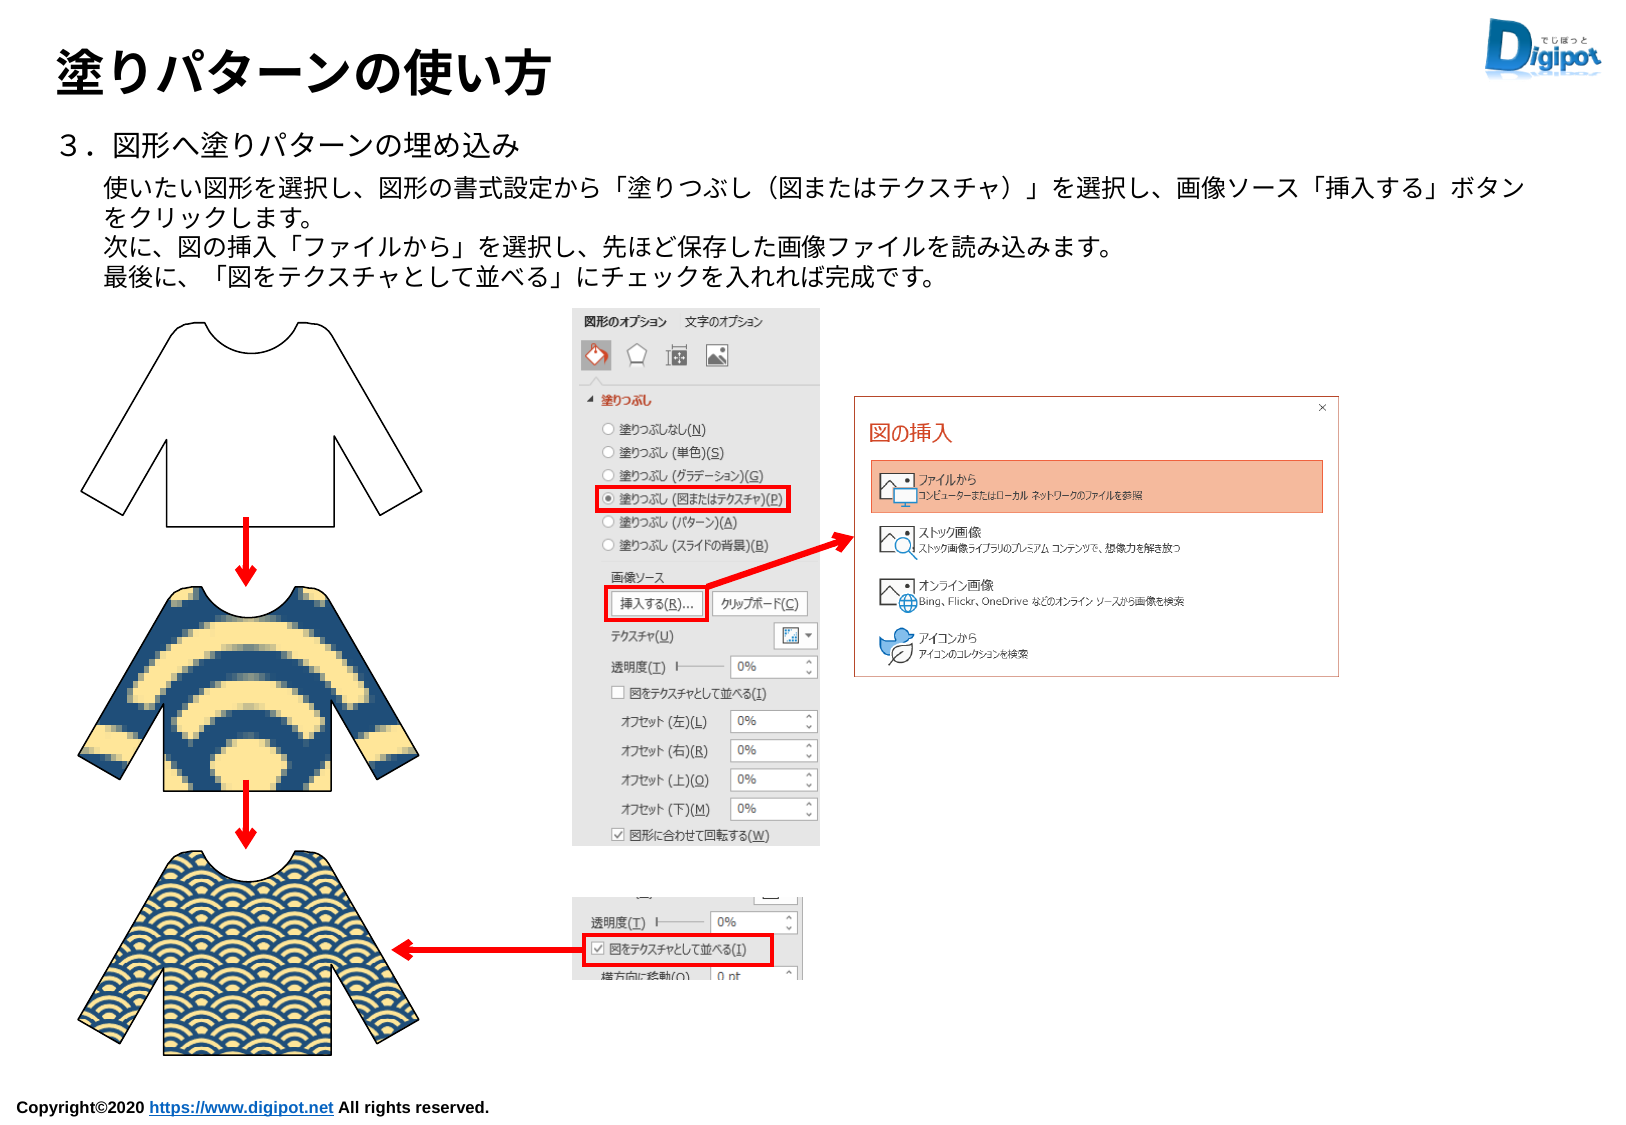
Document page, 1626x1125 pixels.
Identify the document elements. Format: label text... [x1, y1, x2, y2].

picture [571, 308, 820, 846]
text_box [81, 322, 422, 527]
picture [854, 396, 1339, 677]
picture [571, 897, 803, 980]
text_box 使いたい図形を選択し、図形の書式設定から「塗りつぶし（図またはテクスチャ）」を選択し、画像ソース「挿入する」ボタンをクリックします。 次に、図の挿入「ファイルから」を選択し、先ほど保存した画像ファイルを読み込みます。 最後に、「図をテクスチャとして並べる」にチェックを入れれば完成です。 [88, 164, 1551, 300]
text_box ３．図形へ塗りパターンの埋め込み [39, 119, 536, 170]
text_box [78, 851, 419, 1056]
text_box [706, 536, 855, 587]
text_box [78, 586, 419, 792]
picture [1485, 18, 1602, 82]
text_box 塗りパターンの使い方 [40, 34, 568, 109]
